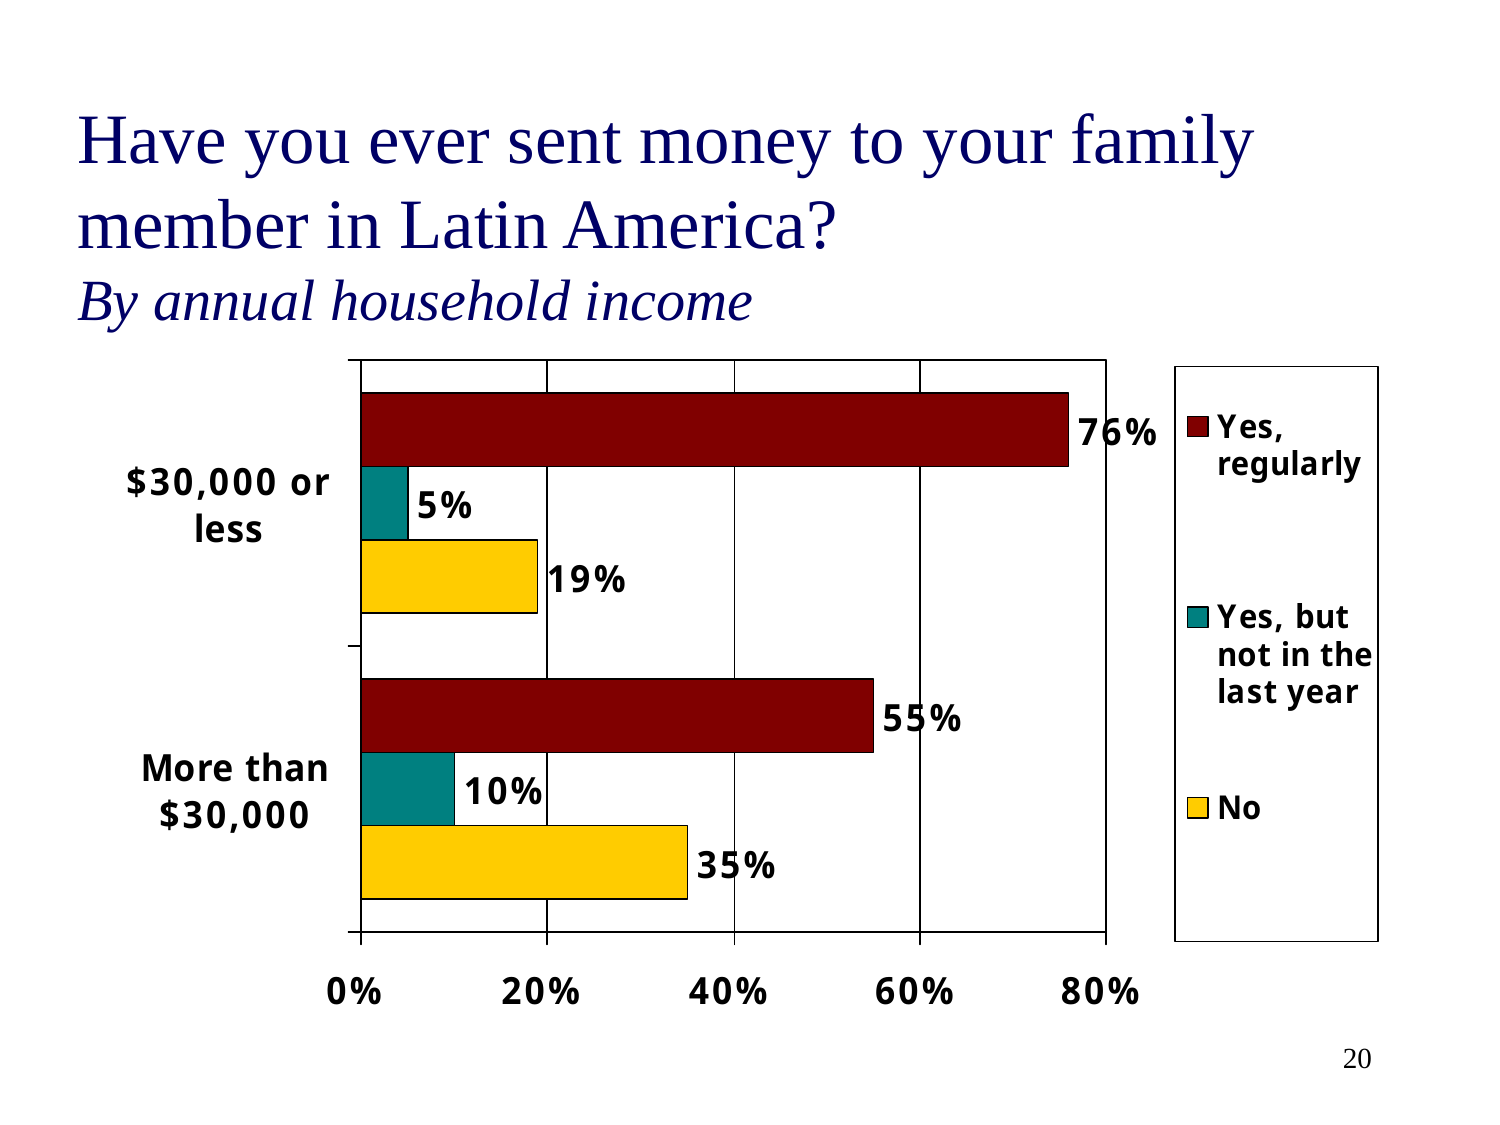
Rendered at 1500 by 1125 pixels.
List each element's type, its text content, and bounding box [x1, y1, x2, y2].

slide_number 20 [1074, 1033, 1388, 1108]
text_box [112, 351, 1388, 1028]
title Have you ever sent money to your family member in Latin America? By annual household income [62, 74, 1438, 351]
